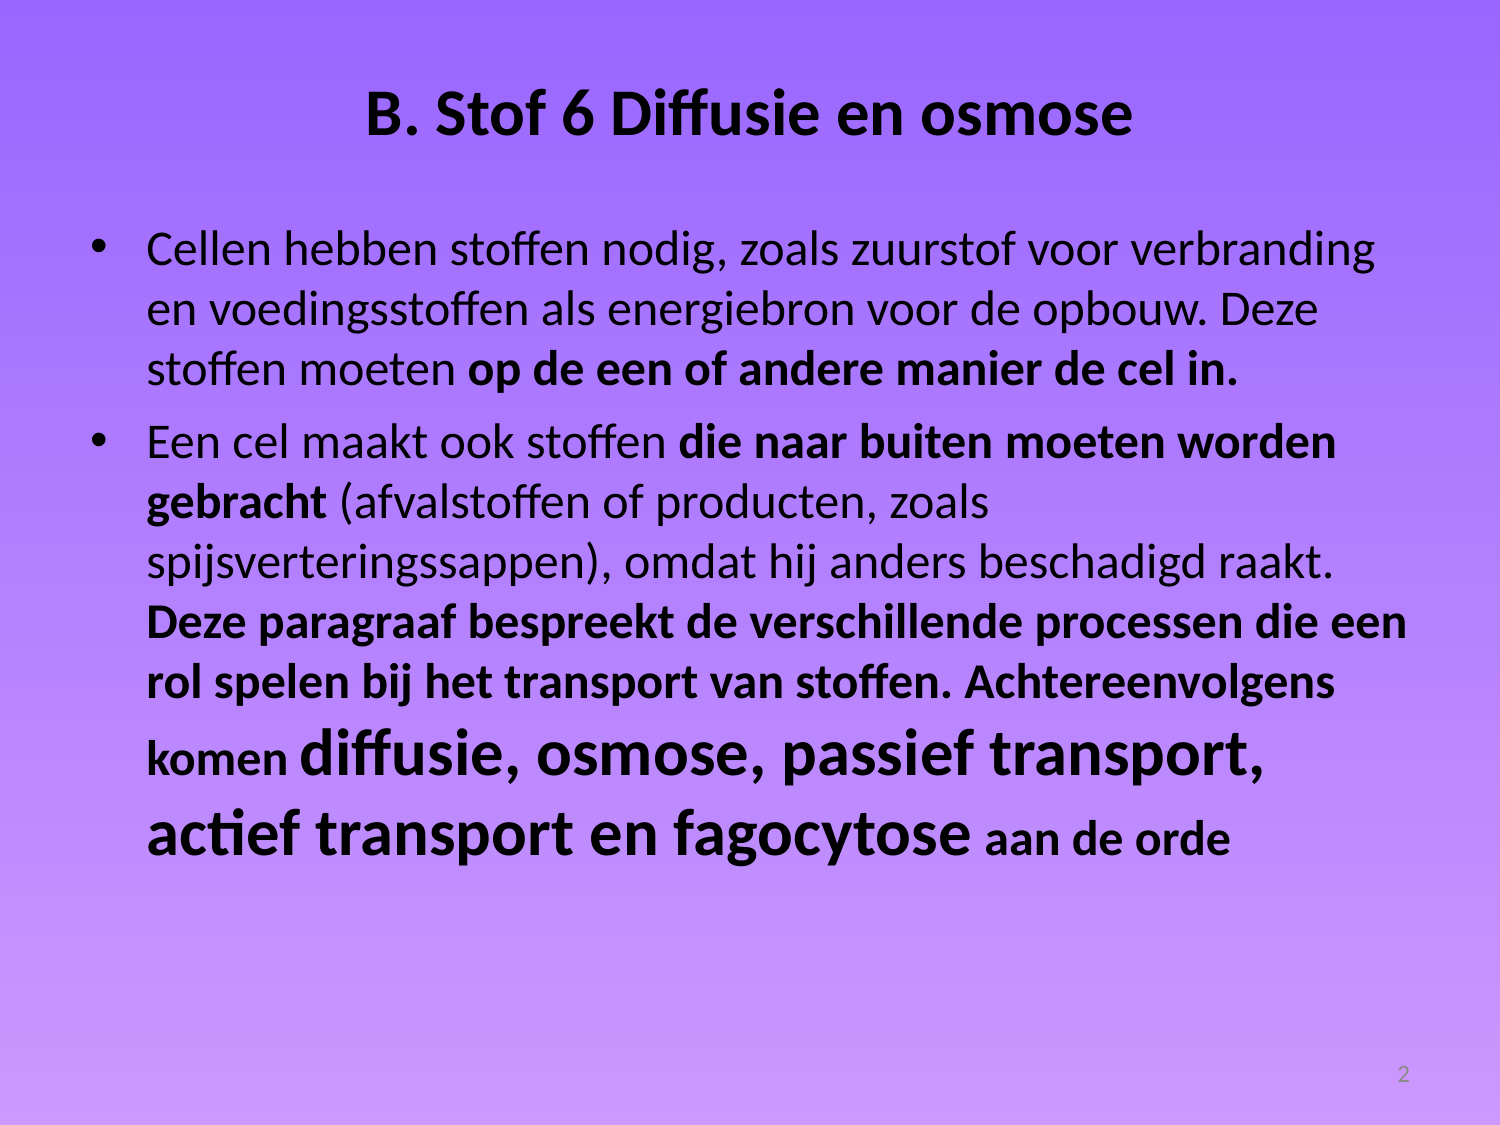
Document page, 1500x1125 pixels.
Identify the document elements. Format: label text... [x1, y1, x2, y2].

list Cellen hebben stoffen nodig, zoals zuurstof voor verbranding en voedingsstoffen als energiebron voor de opbouw. Deze stoffen moeten op de een of andere manier de cel in. Een cel maakt ook stoffen die naar buiten moeten worden gebracht (afvalstoffen of producten, zoals spijsverteringssappen), omdat hij anders beschadigd raakt. Deze paragraaf bespreekt de verschillende processen die een rol spelen bij het transport van stoffen. Achtereenvolgens komen diffusie, osmose, passief transport, actief transport en fagocytose aan de orde [75, 208, 1425, 1083]
title B. Stof 6 Diffusie en osmose [75, 45, 1425, 173]
slide_number 2 [1074, 1042, 1425, 1103]
